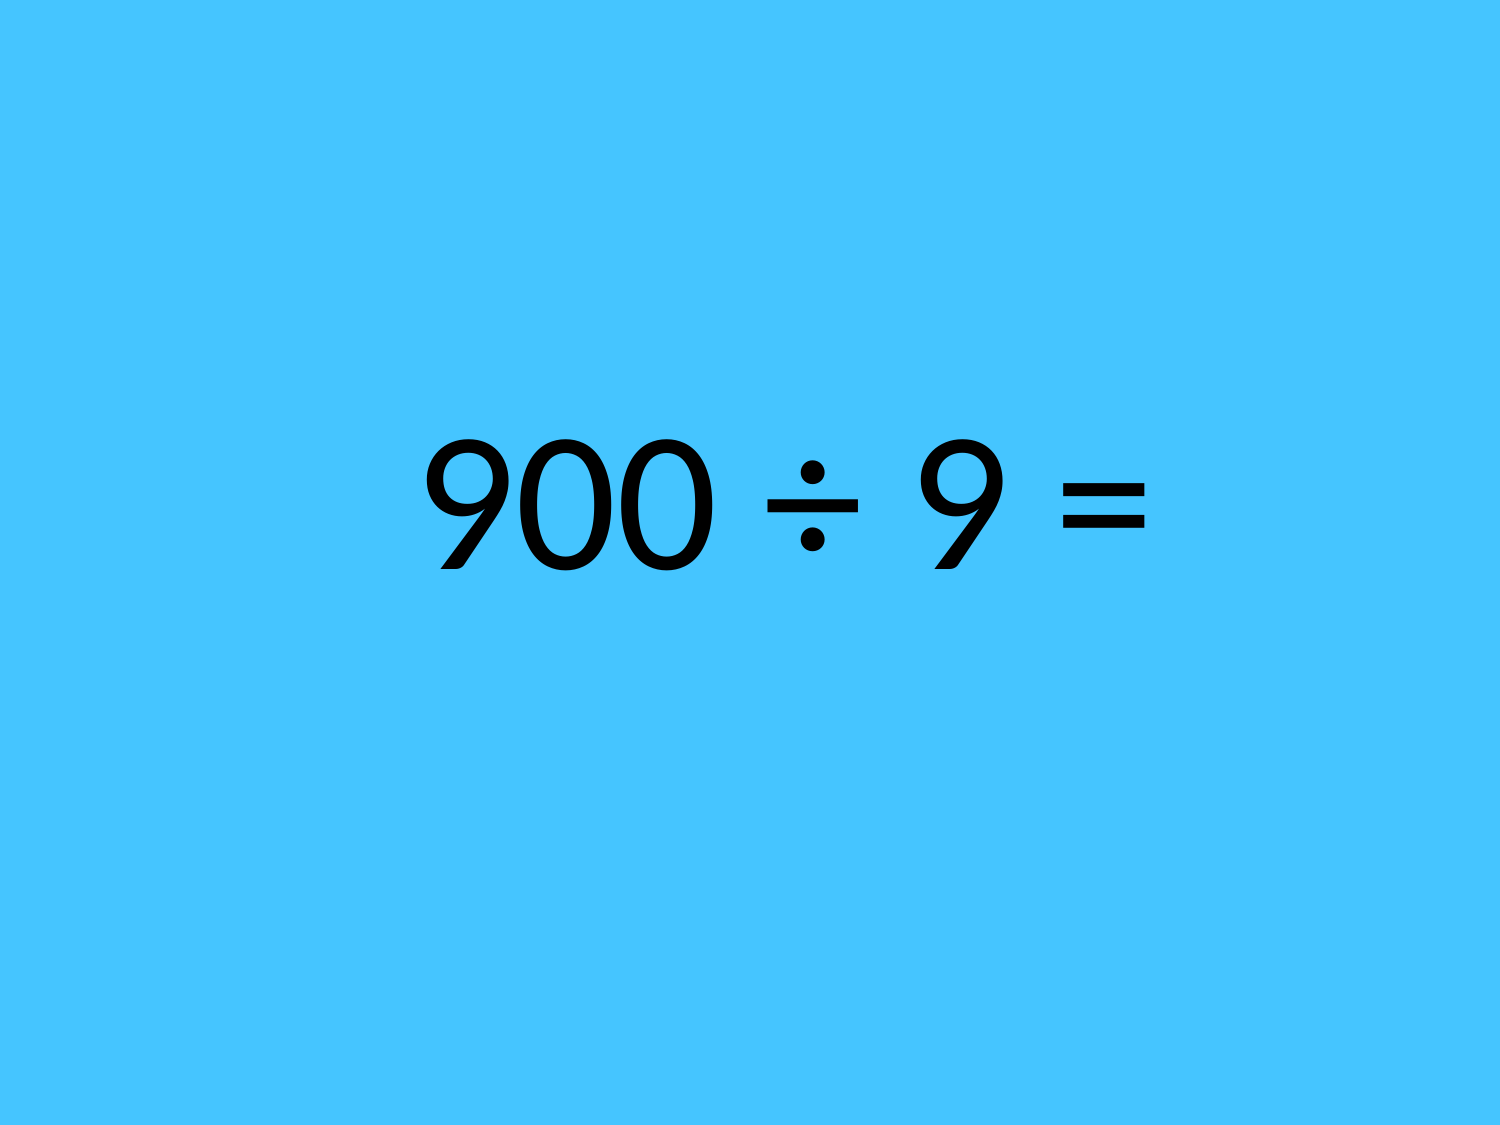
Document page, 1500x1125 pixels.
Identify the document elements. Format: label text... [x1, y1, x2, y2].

text_box 900 ÷ 9 = [399, 362, 1213, 618]
